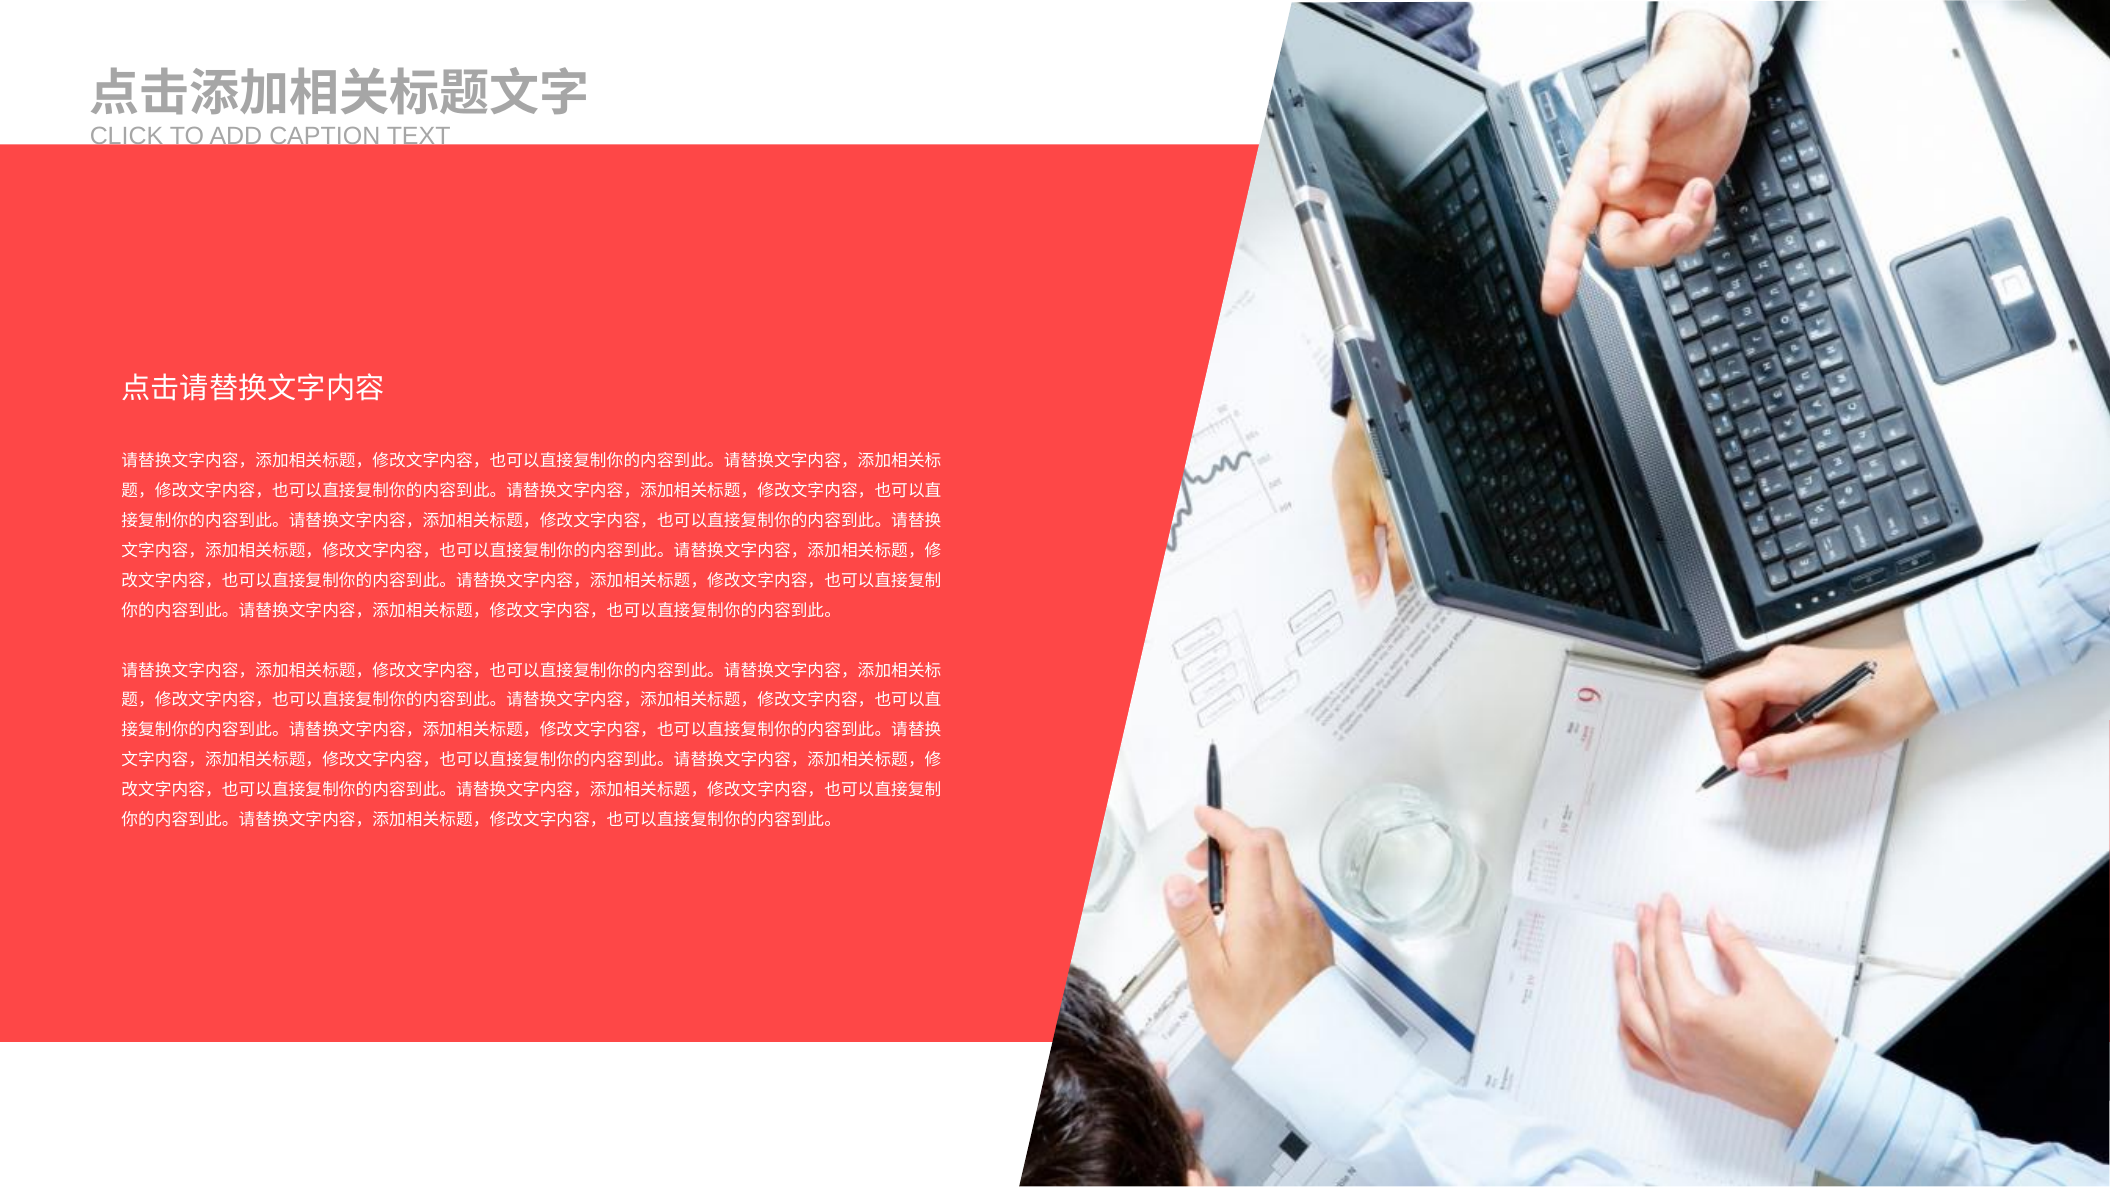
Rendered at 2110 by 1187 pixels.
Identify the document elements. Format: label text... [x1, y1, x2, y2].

text_box 点击添加相关标题文字 [89, 60, 618, 121]
text_box [0, 143, 1258, 1043]
text_box CLICK TO ADD CAPTION TEXT [89, 119, 524, 150]
text_box 点击请替换文字内容 请替换文字内容，添加相关标题，修改文字内容，也可以直接复制你的内容到此。请替换文字内容，添加相关标题，修改文字内容，也可以直接复制你的内容到此。请替换文字内容，添加相关标题，修改文字内容，也可以直接复制你的内容到此。请替换文字内容，添加相关标题，修改文字内容，也可以直接复制你的内容到此。请替换文字内容，添加相关标题，修改文字内容，也可以直接复制你的内容到此。请替换文字内容，添加相关标题，修改文字内容，也可以直接复制你的内容到此。请替换文字内容，添加相关标题，修改文字内容，也可以直接复制你的内容到此。请替换文字内容，添加相关标题，修改文字内容，也可以直接复制你的内容到此。 请替换文字内容，添加相关标题，修改文字内容，也可以直接复制你的内容到此。请替换文字内容，添加相关标题，修改文字内容，也可以直接复制你的内容到此。请替换文字内容，添加相关标题，修改文字内容，也可以直接复制你的内容到此。请替换文字内容，添加相关标题，修改文字内容，也可以直接复制你的内容到此。请替换文字内容，添加相关标题，修改文字内容，也可以直接复制你的内容到此。请替换文字内容，添加相关标题，修改文字内容，也可以直接复制你的内容到此。请替换文字内容，添加相关标题，修改文字内容，也可以直接复制你的内容到此。请替换文字内容，添加相关标题，修改文字内容，也可以直接复制你的内容到此。 [121, 369, 949, 830]
text_box [1017, 0, 2110, 1187]
